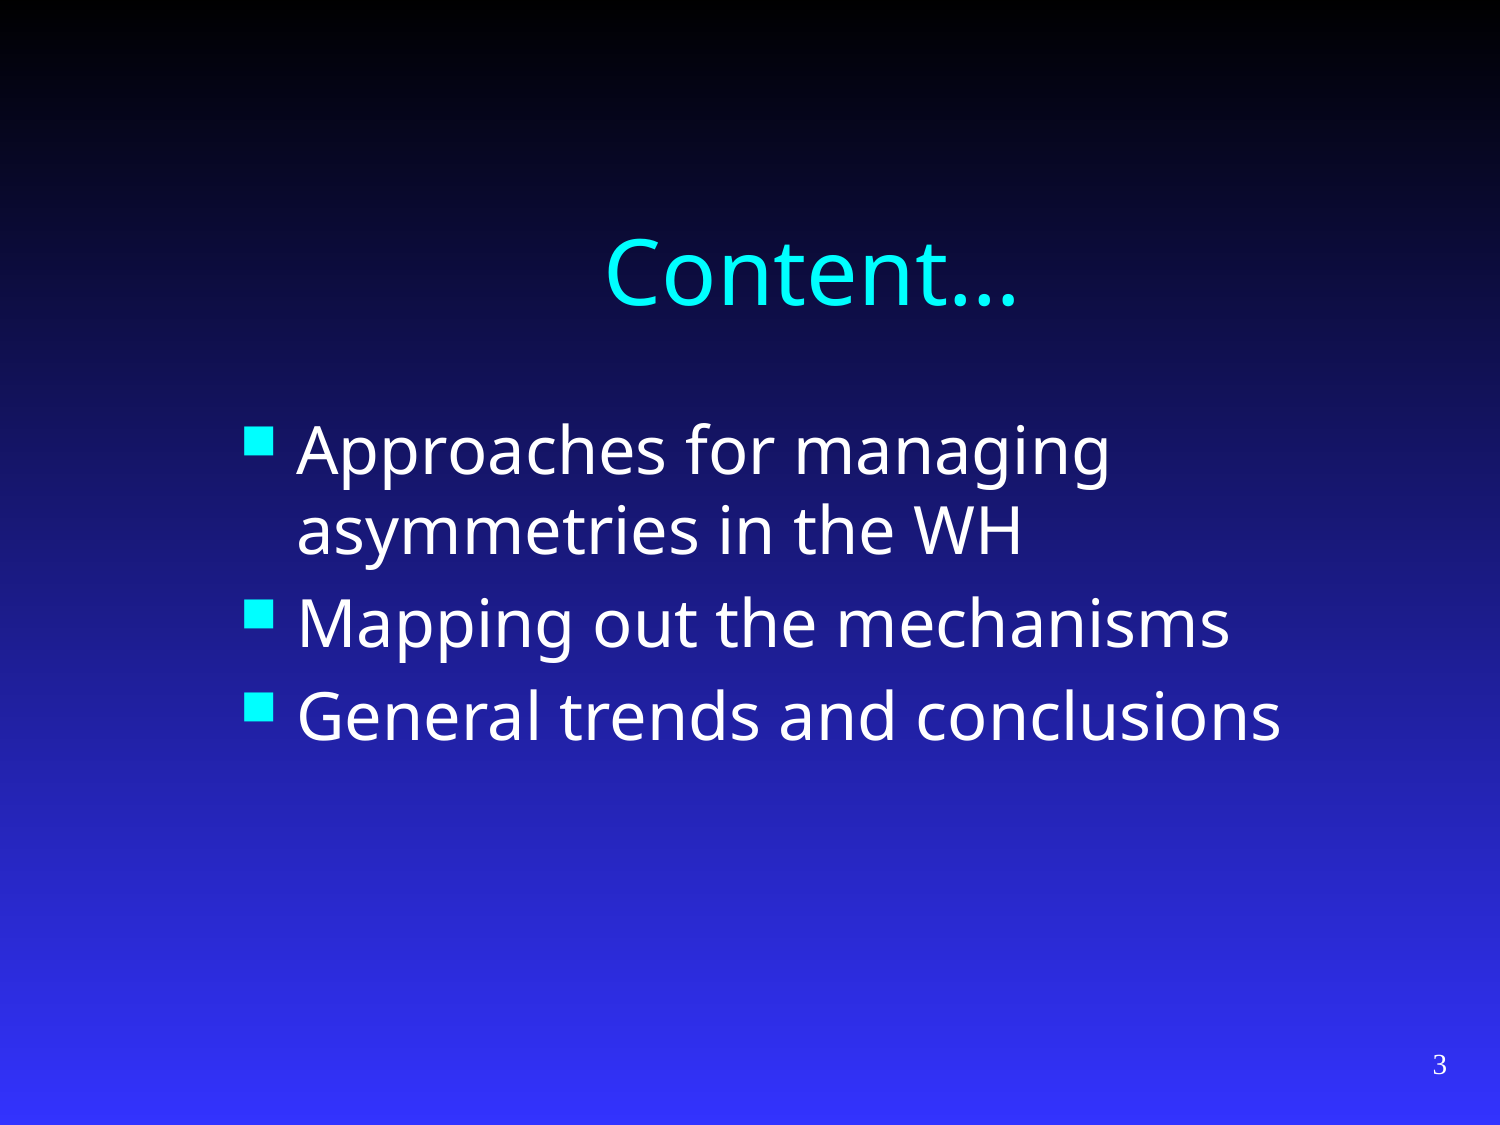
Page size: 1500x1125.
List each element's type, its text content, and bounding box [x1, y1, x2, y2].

list Approaches for managing asymmetries in the WH Mapping out the mechanisms General trends and conclusions [224, 399, 1413, 995]
title Content… [174, 174, 1451, 363]
slide_number 3 [1149, 1024, 1463, 1101]
